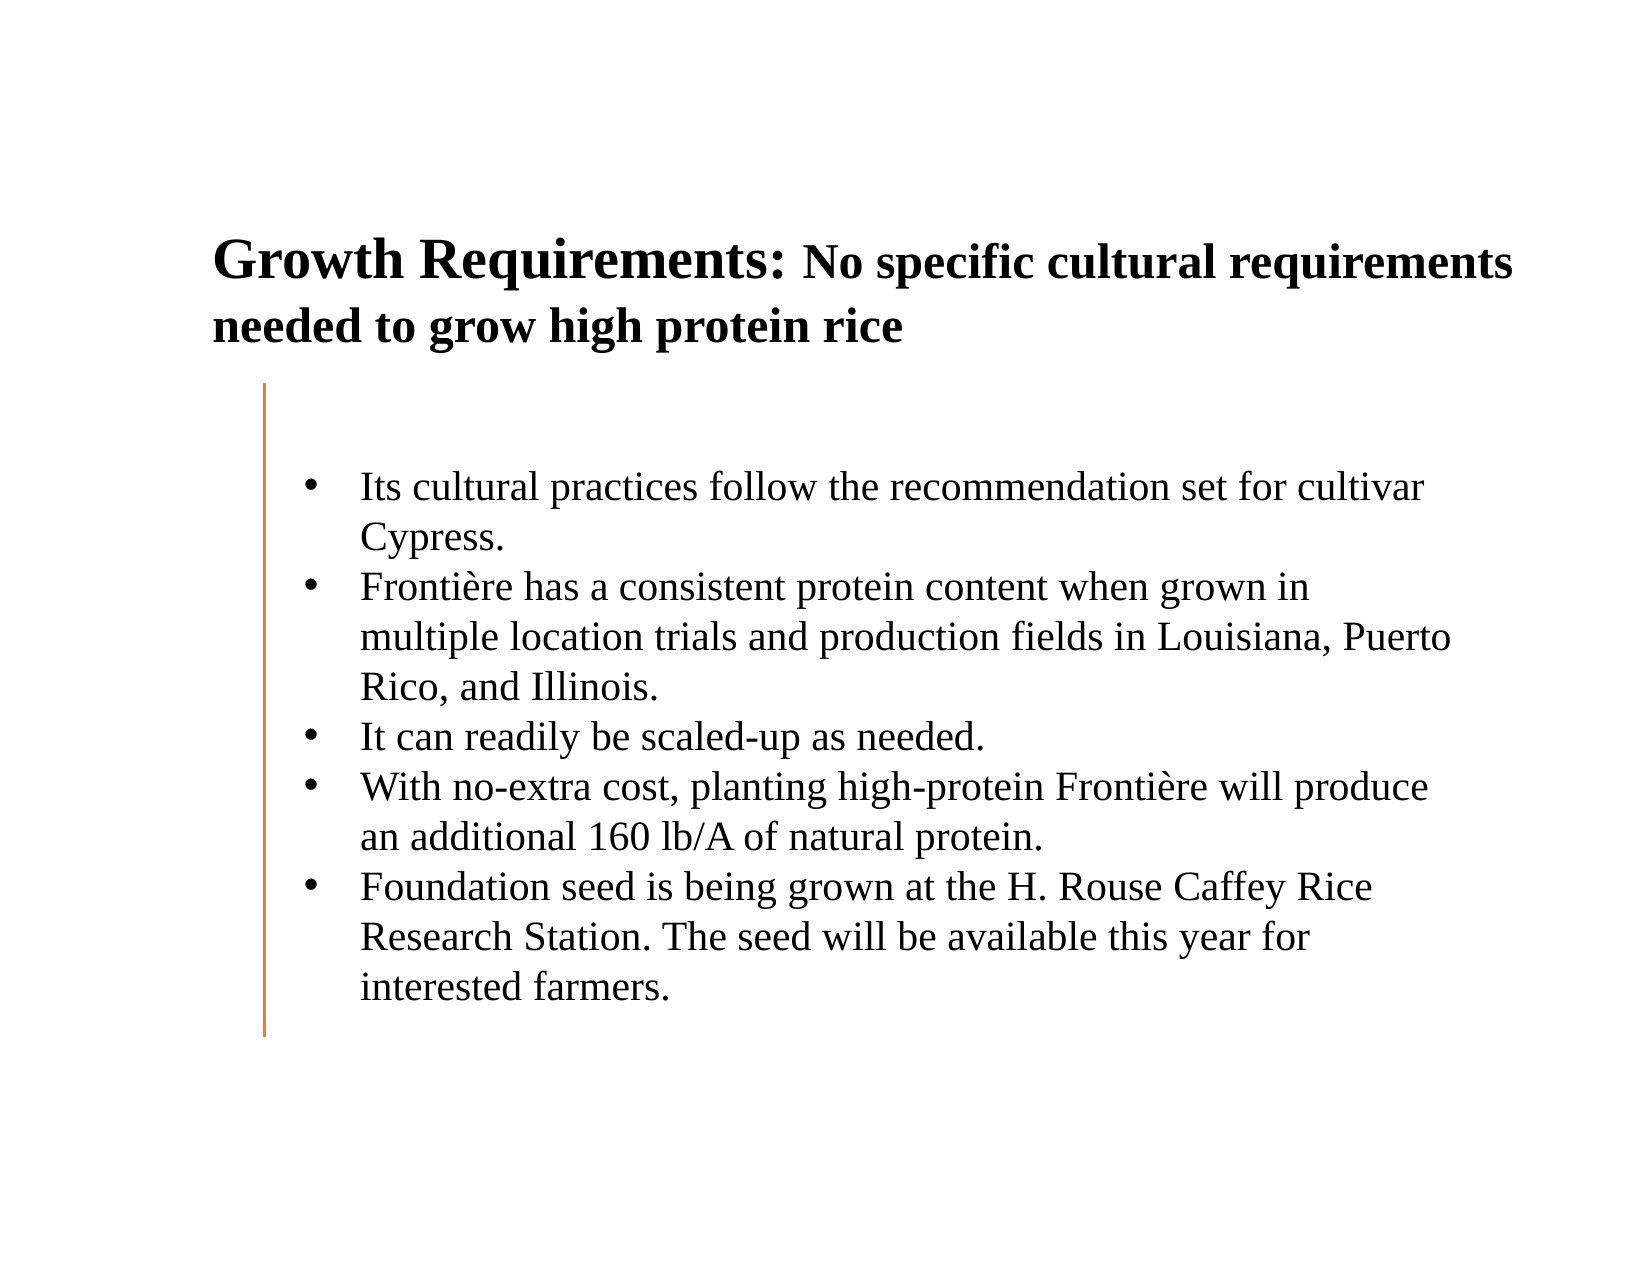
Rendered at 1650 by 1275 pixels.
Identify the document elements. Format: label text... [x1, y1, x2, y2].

text_box Its cultural practices follow the recommendation set for cultivar Cypress. Frontière has a consistent protein content when grown in multiple location trials and production fields in Louisiana, Puerto Rico, and Illinois. It can readily be scaled-up as needed. With no-extra cost, planting high-protein Frontière will produce an additional 160 lb/A of natural protein. Foundation seed is being grown at the H. Rouse Caffey Rice Research Station. The seed will be available this year for interested farmers. [289, 451, 1470, 1067]
text_box Growth Requirements: No specific cultural requirements needed to grow high protein rice [197, 220, 1562, 360]
